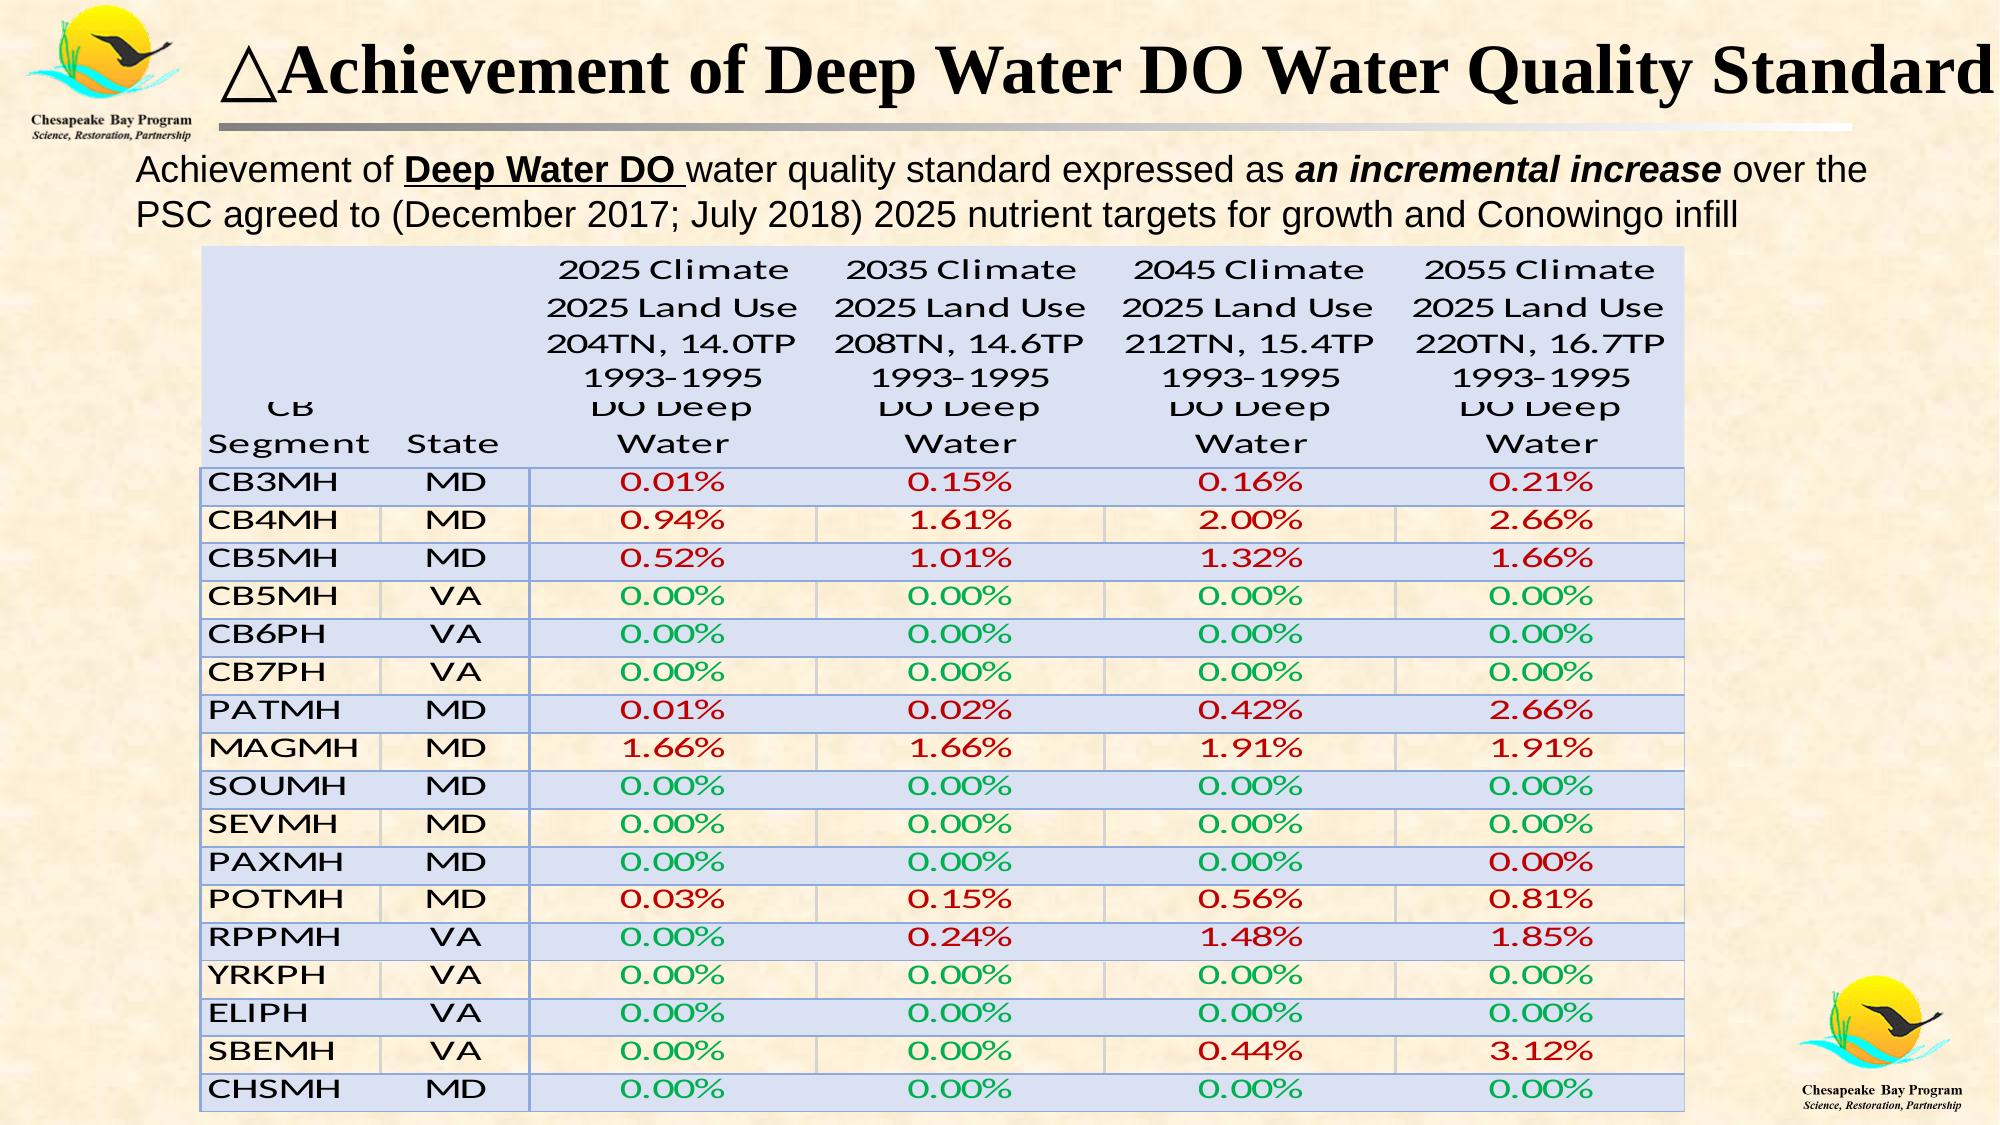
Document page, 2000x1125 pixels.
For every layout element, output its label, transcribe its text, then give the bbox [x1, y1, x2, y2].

text_box △Achievement of Deep Water DO Water Quality Standard [212, 11, 2000, 117]
text_box [218, 123, 1853, 131]
text_box Achievement of Deep Water DO water quality standard expressed as an incremental increase over the PSC agreed to (December 2017; July 2018) 2025 nutrient targets for growth and Conowingo infill [120, 138, 1894, 243]
picture [0, 0, 2000, 1125]
